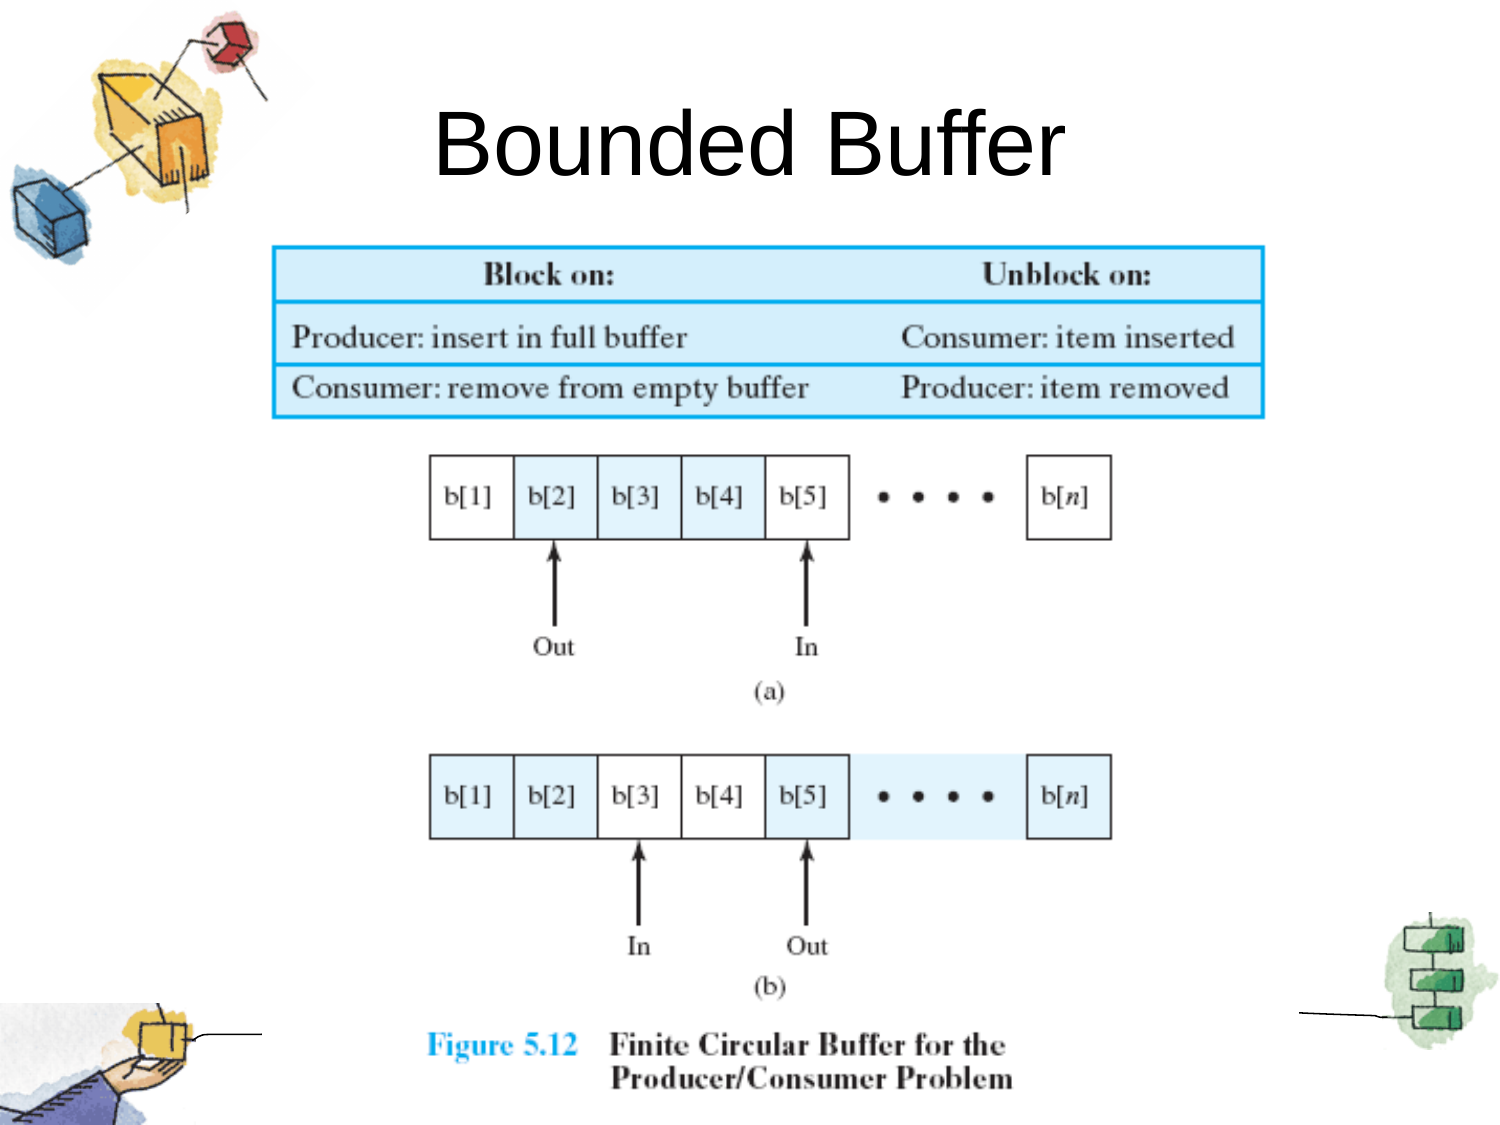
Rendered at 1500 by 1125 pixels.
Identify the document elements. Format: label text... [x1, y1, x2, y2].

picture [0, 85, 167, 316]
picture [1382, 912, 1500, 1050]
title Bounded Buffer [74, 44, 1426, 233]
picture [262, 227, 1299, 1125]
picture [114, 0, 274, 44]
picture [0, 1003, 196, 1125]
